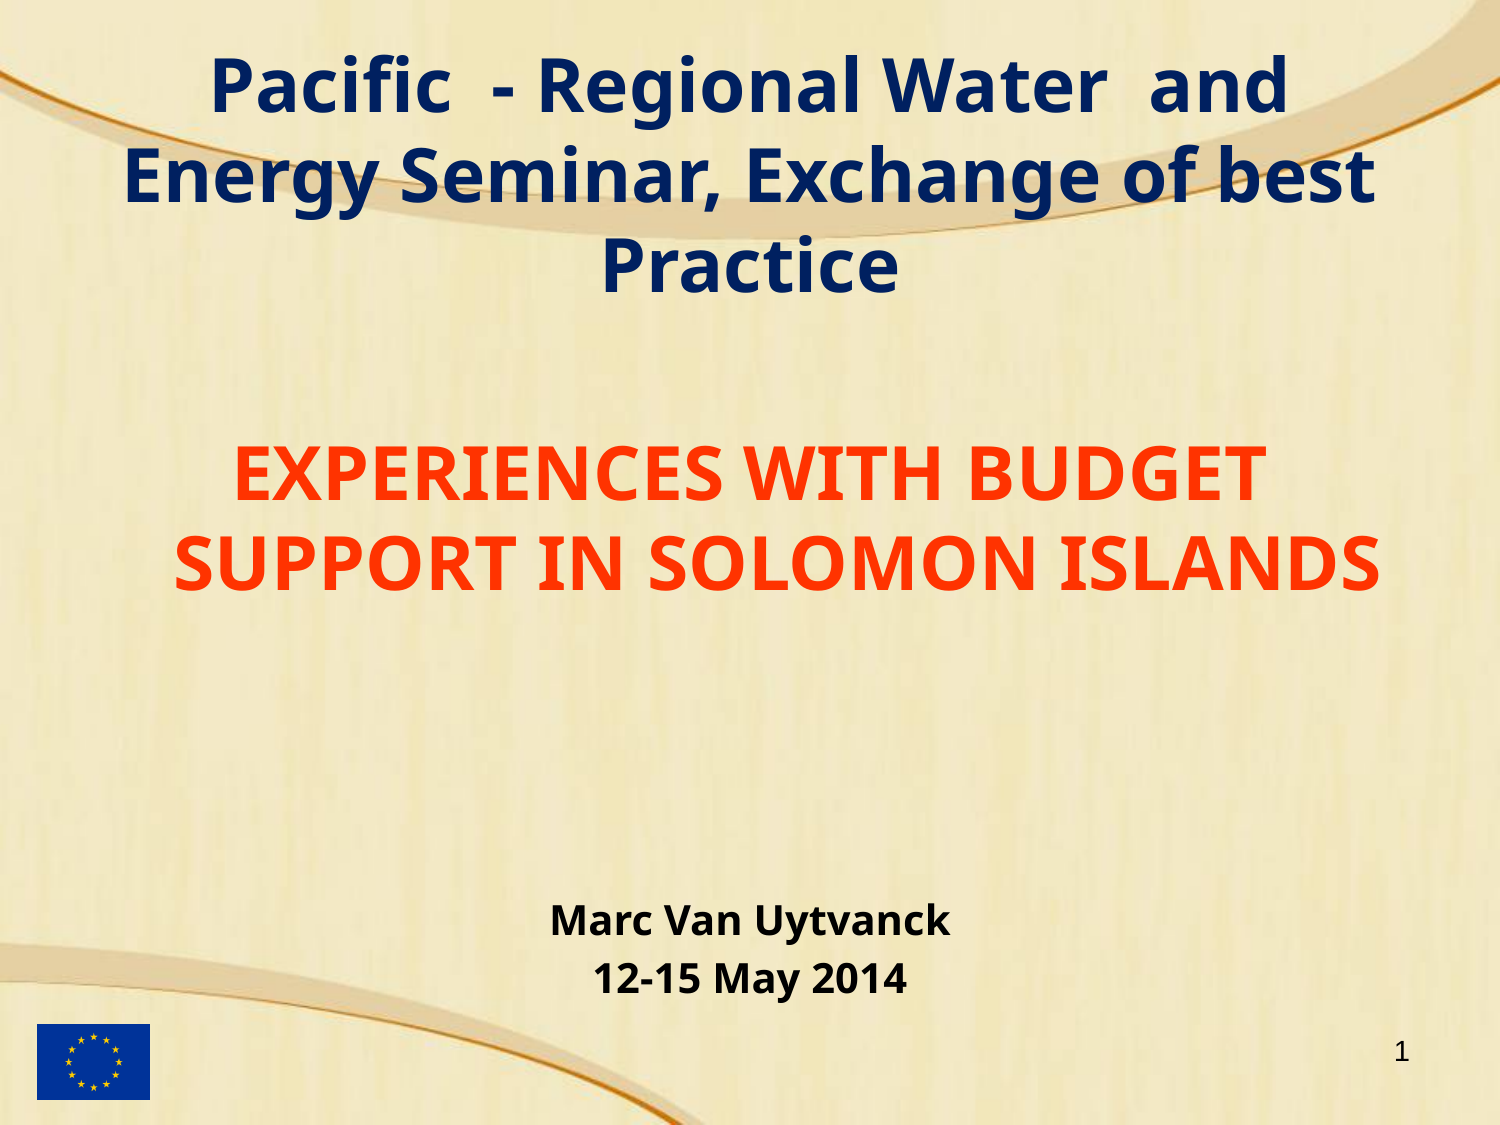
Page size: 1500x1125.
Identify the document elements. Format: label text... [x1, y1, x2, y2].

slide_number 1 [1074, 1024, 1426, 1103]
picture [0, 0, 1500, 1125]
list EXPERIENCES WITH BUDGET SUPPORT IN SOLOMON ISLANDS Marc Van Uytvanck 12-15 May 2014 [74, 312, 1426, 1006]
title Pacific - Regional Water and Energy Seminar, Exchange of best Practice [74, 44, 1426, 301]
